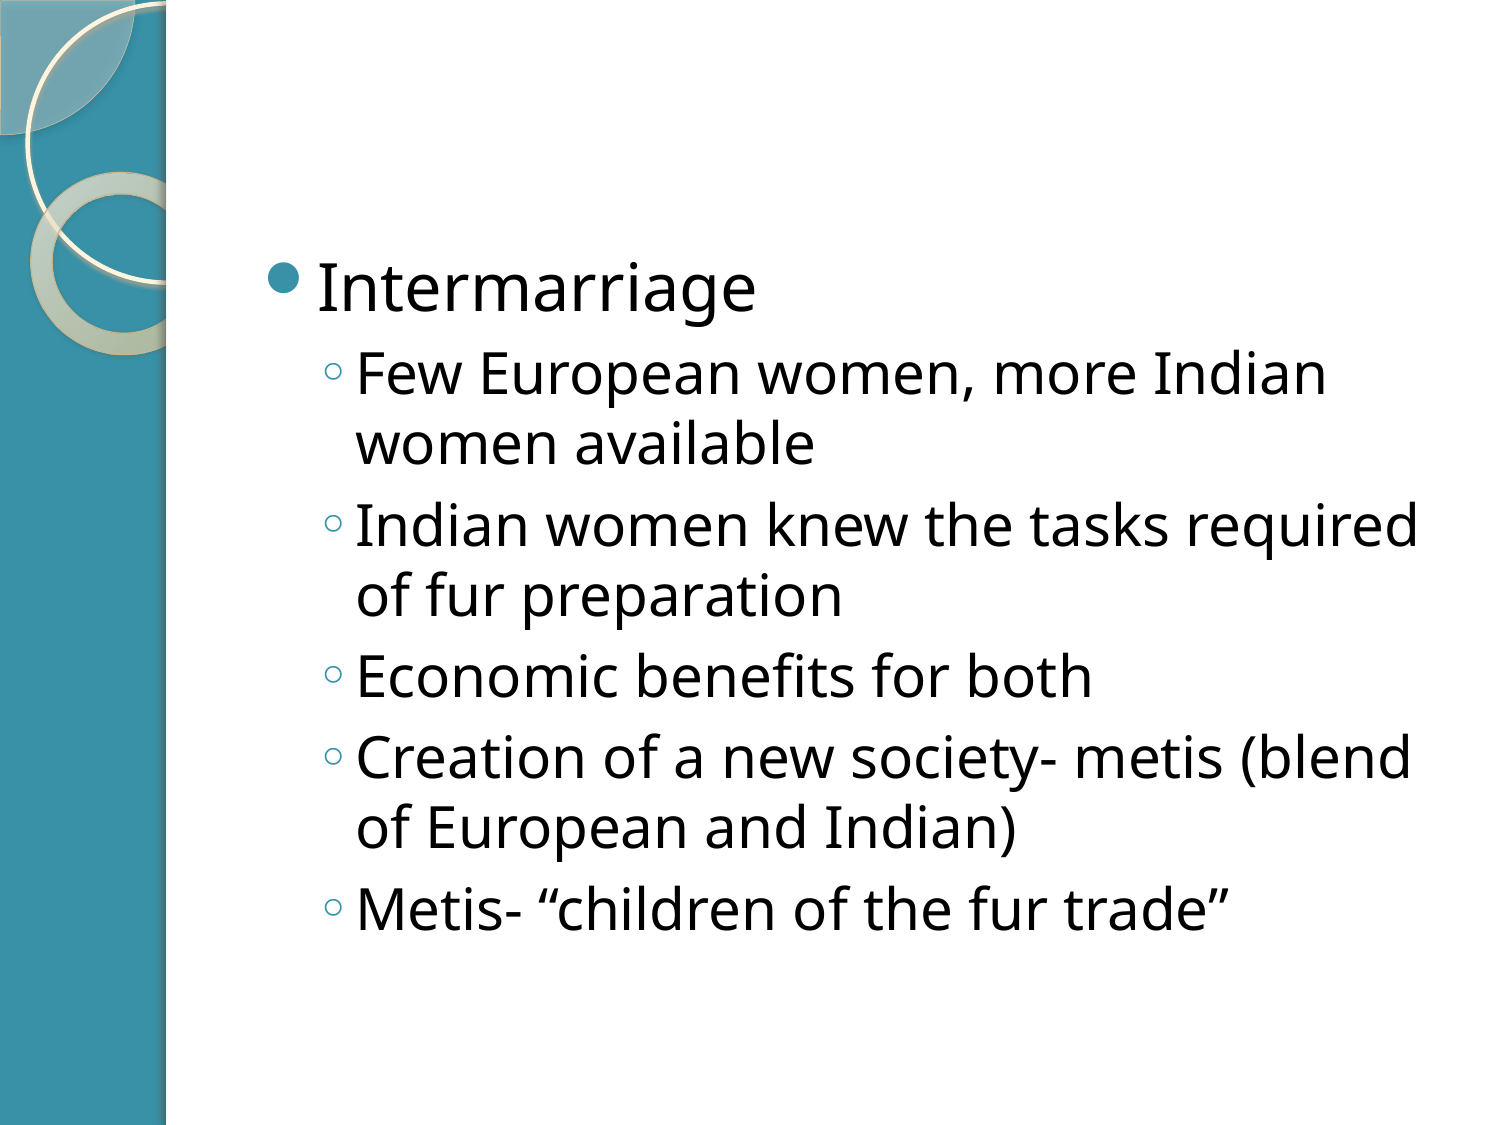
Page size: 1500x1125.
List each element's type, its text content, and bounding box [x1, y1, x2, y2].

list Intermarriage Few European women, more Indian women available Indian women knew the tasks required of fur preparation Economic benefits for both Creation of a new society- metis (blend of European and Indian) Metis- “children of the fur trade” [235, 237, 1466, 1025]
